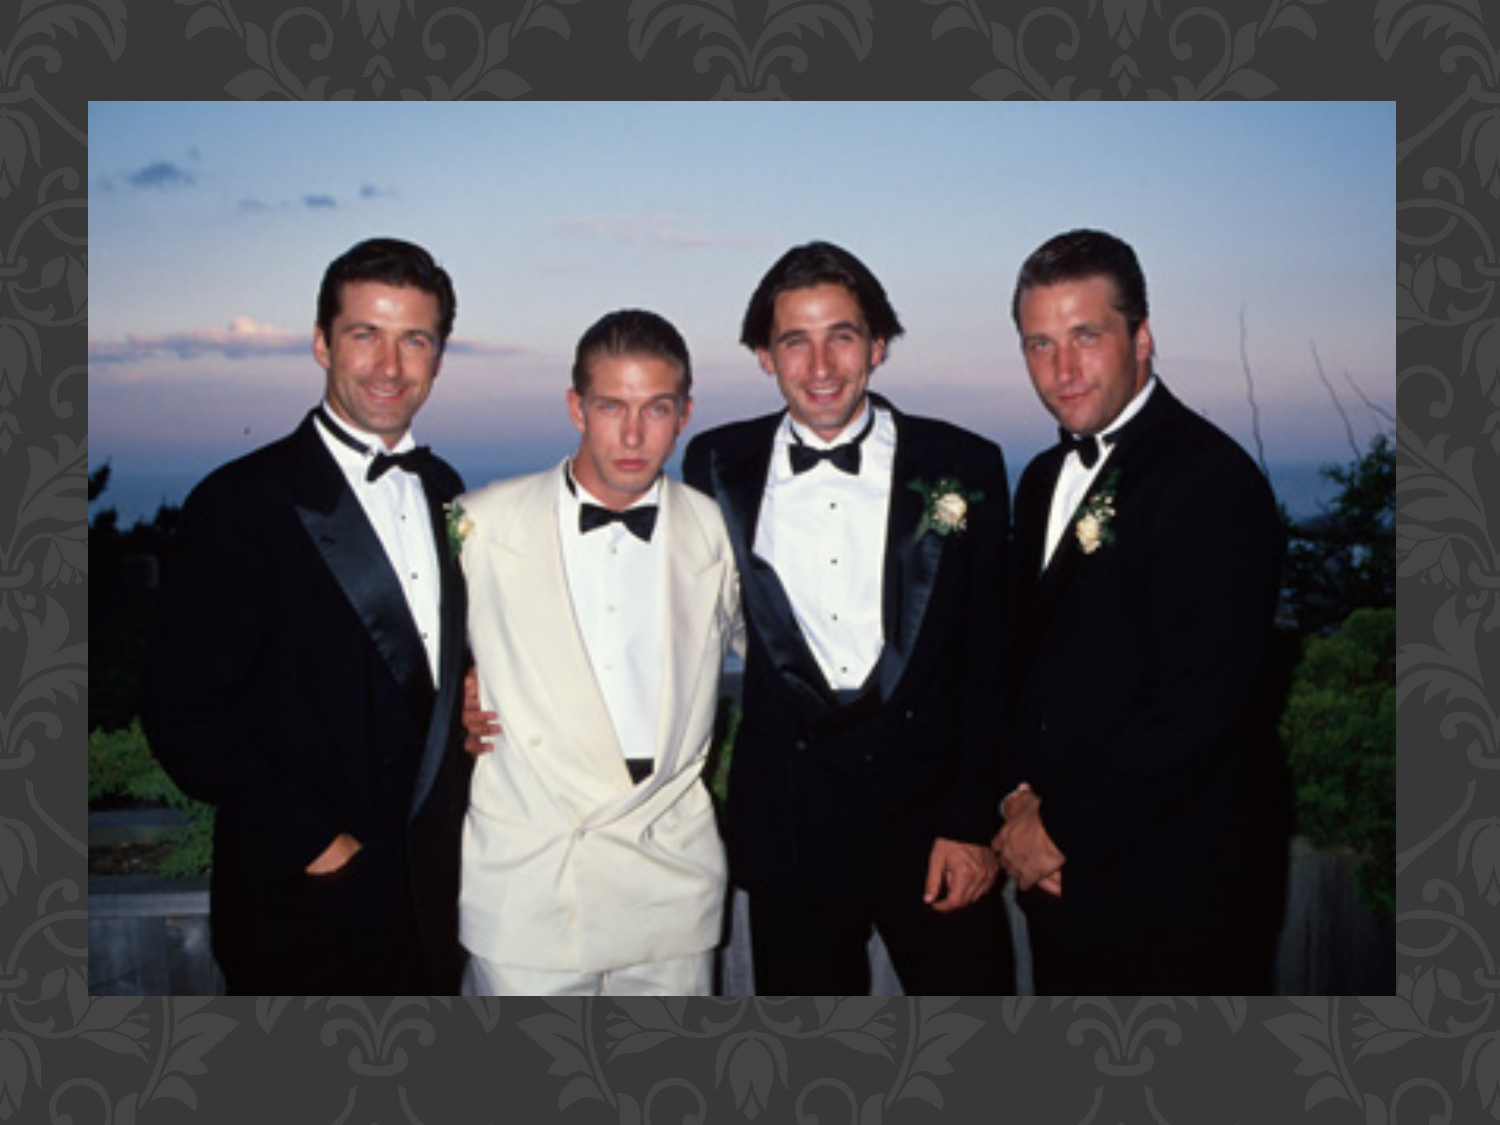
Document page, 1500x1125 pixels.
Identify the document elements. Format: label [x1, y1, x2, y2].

picture [88, 101, 1396, 997]
